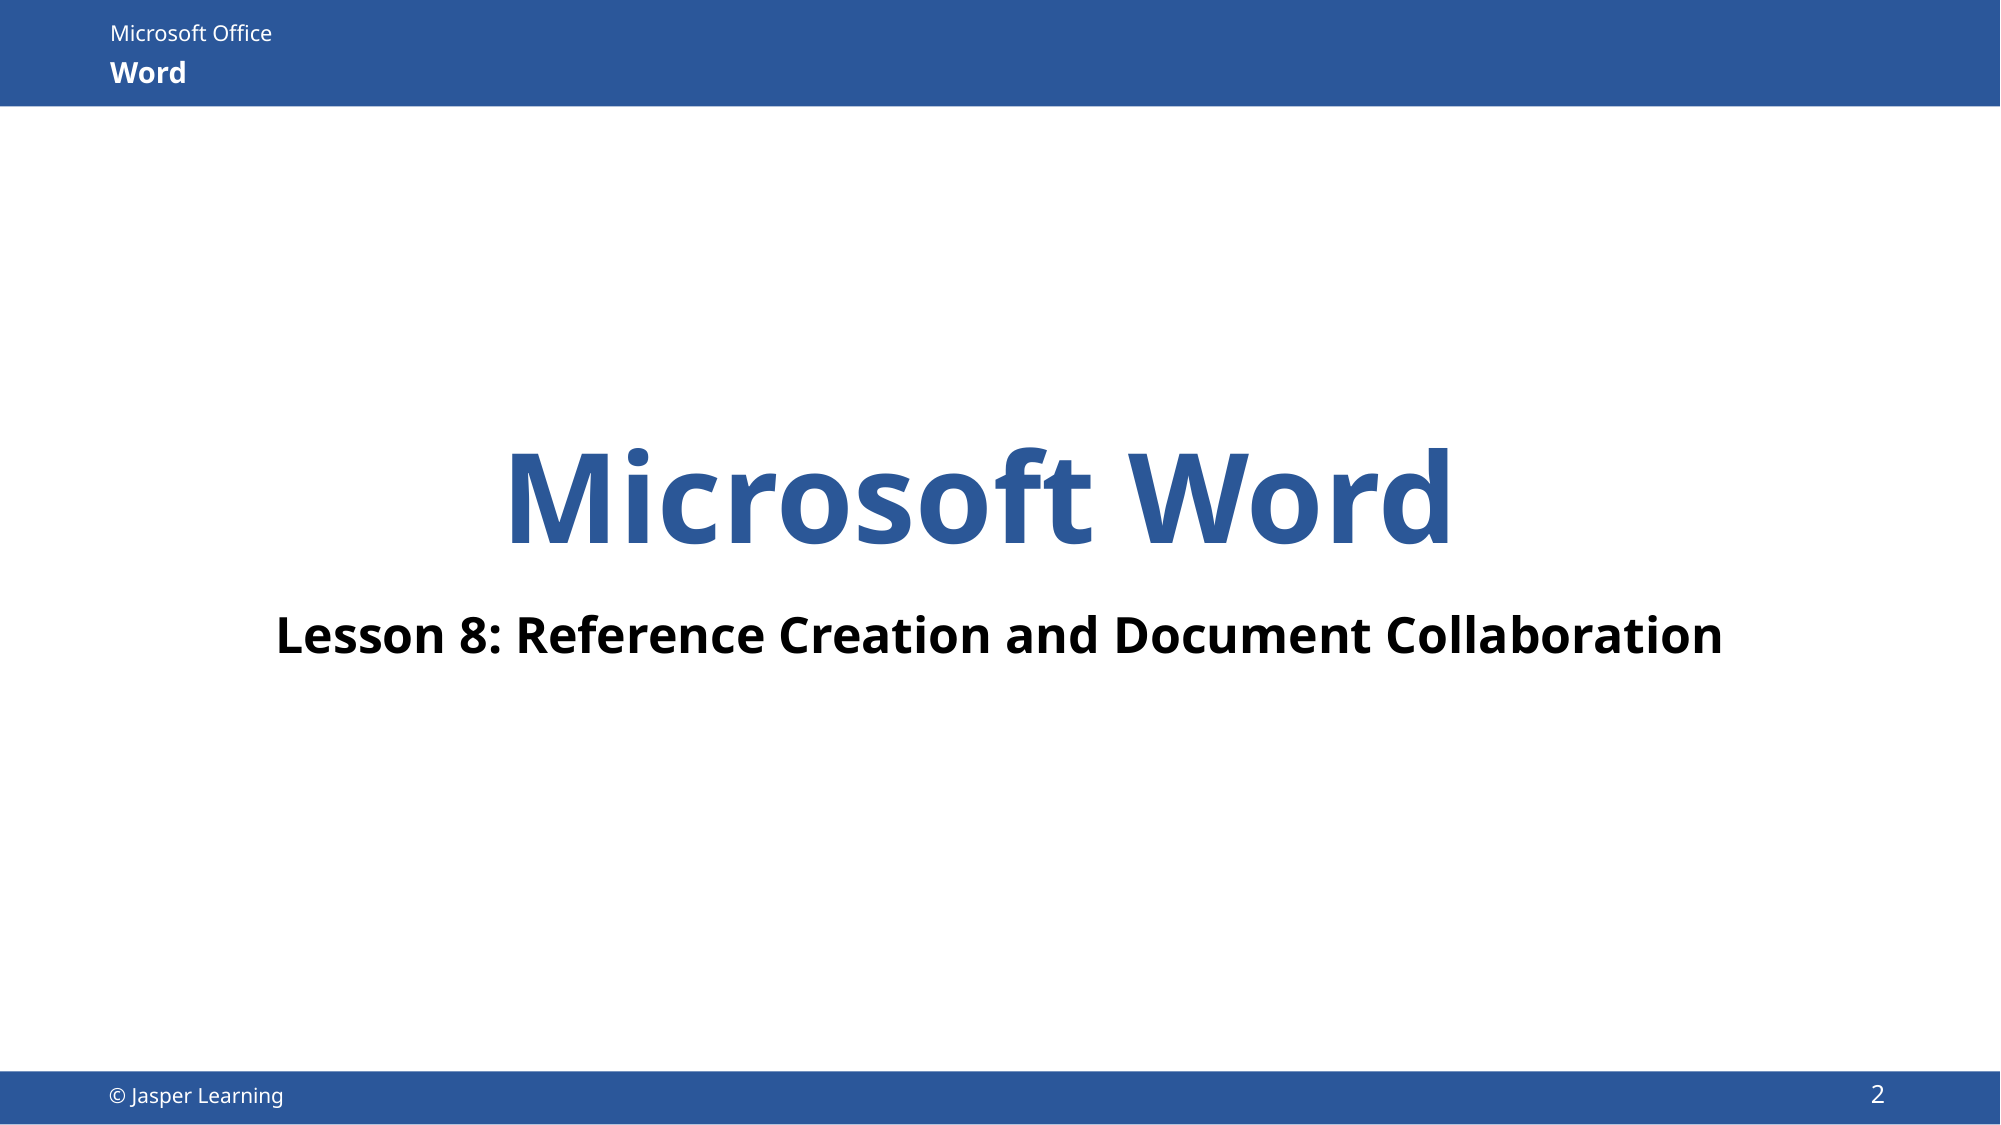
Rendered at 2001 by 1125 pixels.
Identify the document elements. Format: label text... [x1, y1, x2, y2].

list Lesson 8: Reference Creation and Document Collaboration [250, 591, 1751, 863]
title Microsoft Word [123, 184, 1838, 576]
slide_number 2 [1433, 1065, 1900, 1125]
footer © Jasper Learning [94, 1066, 769, 1125]
